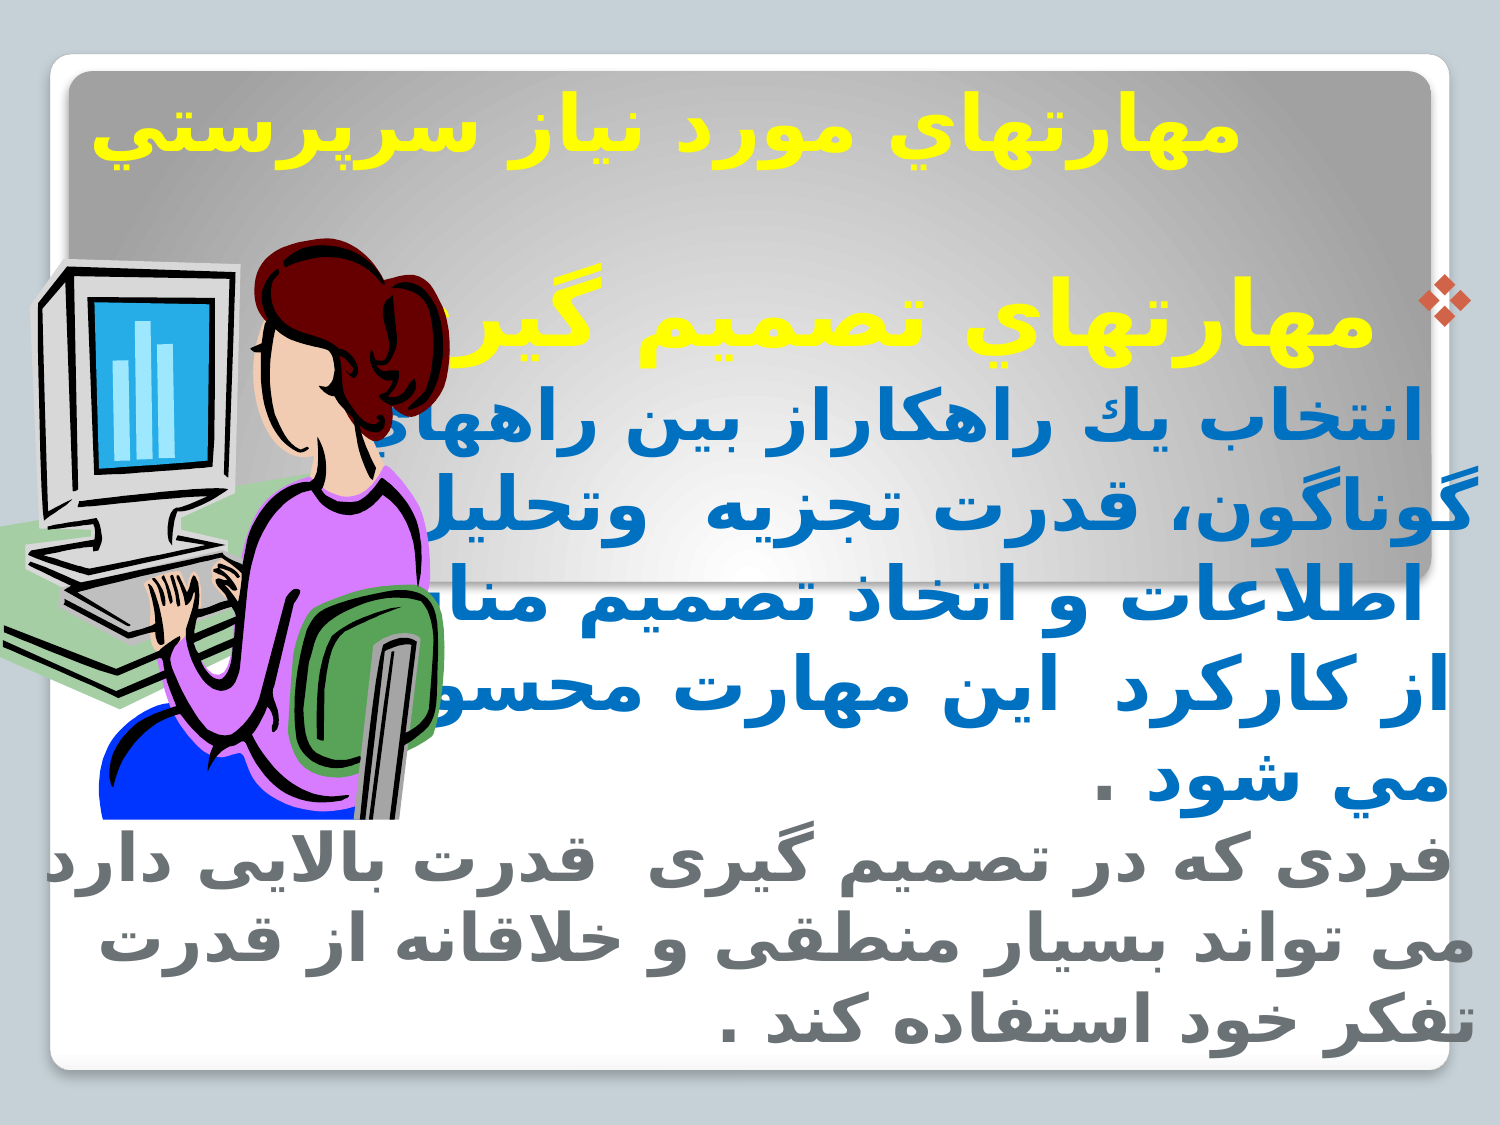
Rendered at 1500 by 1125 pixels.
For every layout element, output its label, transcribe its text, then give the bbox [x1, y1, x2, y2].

subtitle مهارتهاي تصميم گيري : انتخاب يك راهكاراز بين راههاي گوناگون، قدرت تجزيه وتحليل اطلاعات و اتخاذ تصميم مناسب از كاركرد اين مهارت محسوب مي شود . فردی که در تصمیم گیری قدرت بالایی دارد می تواند بسیار منطقی و خلاقانه از قدرت تفکر خود استفاده کند . [0, 174, 1500, 1125]
picture [0, 237, 451, 826]
title مهارتهاي مورد نياز سرپرستي [0, 0, 1500, 174]
